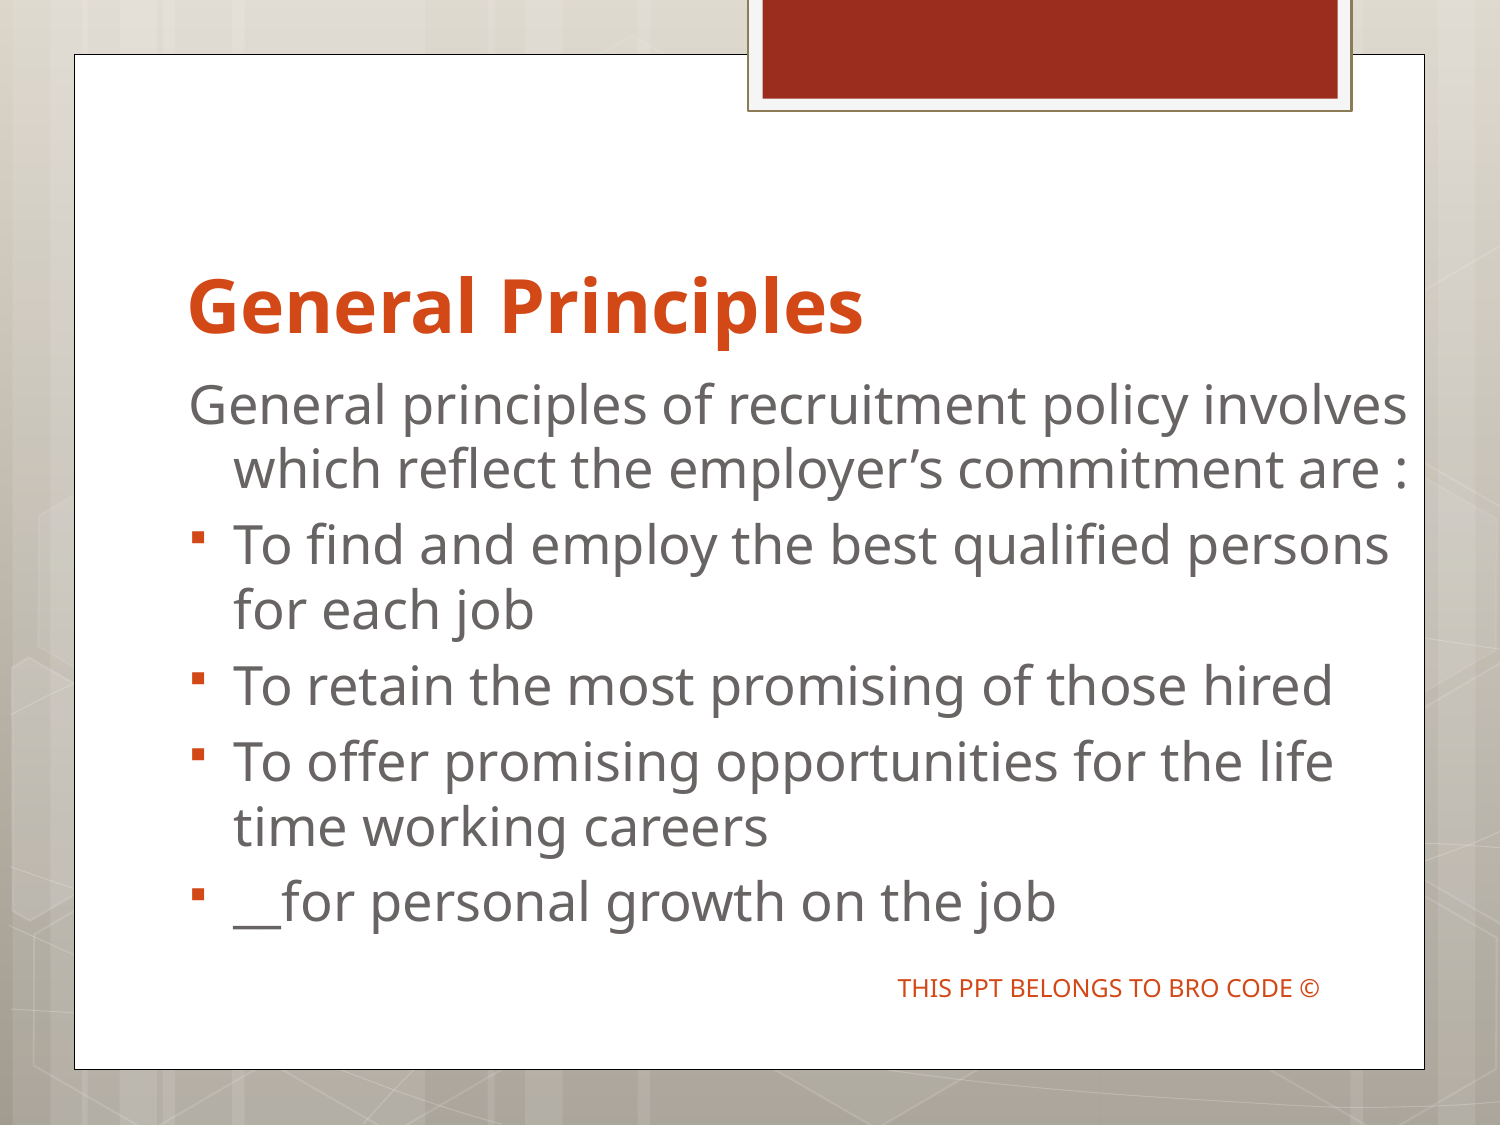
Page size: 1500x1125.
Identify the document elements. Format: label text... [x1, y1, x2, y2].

title General Principles [171, 168, 1324, 357]
footer THIS PPT BELONGS TO BRO CODE © [761, 960, 1336, 1020]
list General principles of recruitment policy involves which reflect the employer’s commitment are : To find and employ the best qualified persons for each job To retain the most promising of those hired To offer promising opportunities for the life time working careers __for personal growth on the job [162, 362, 1425, 1005]
